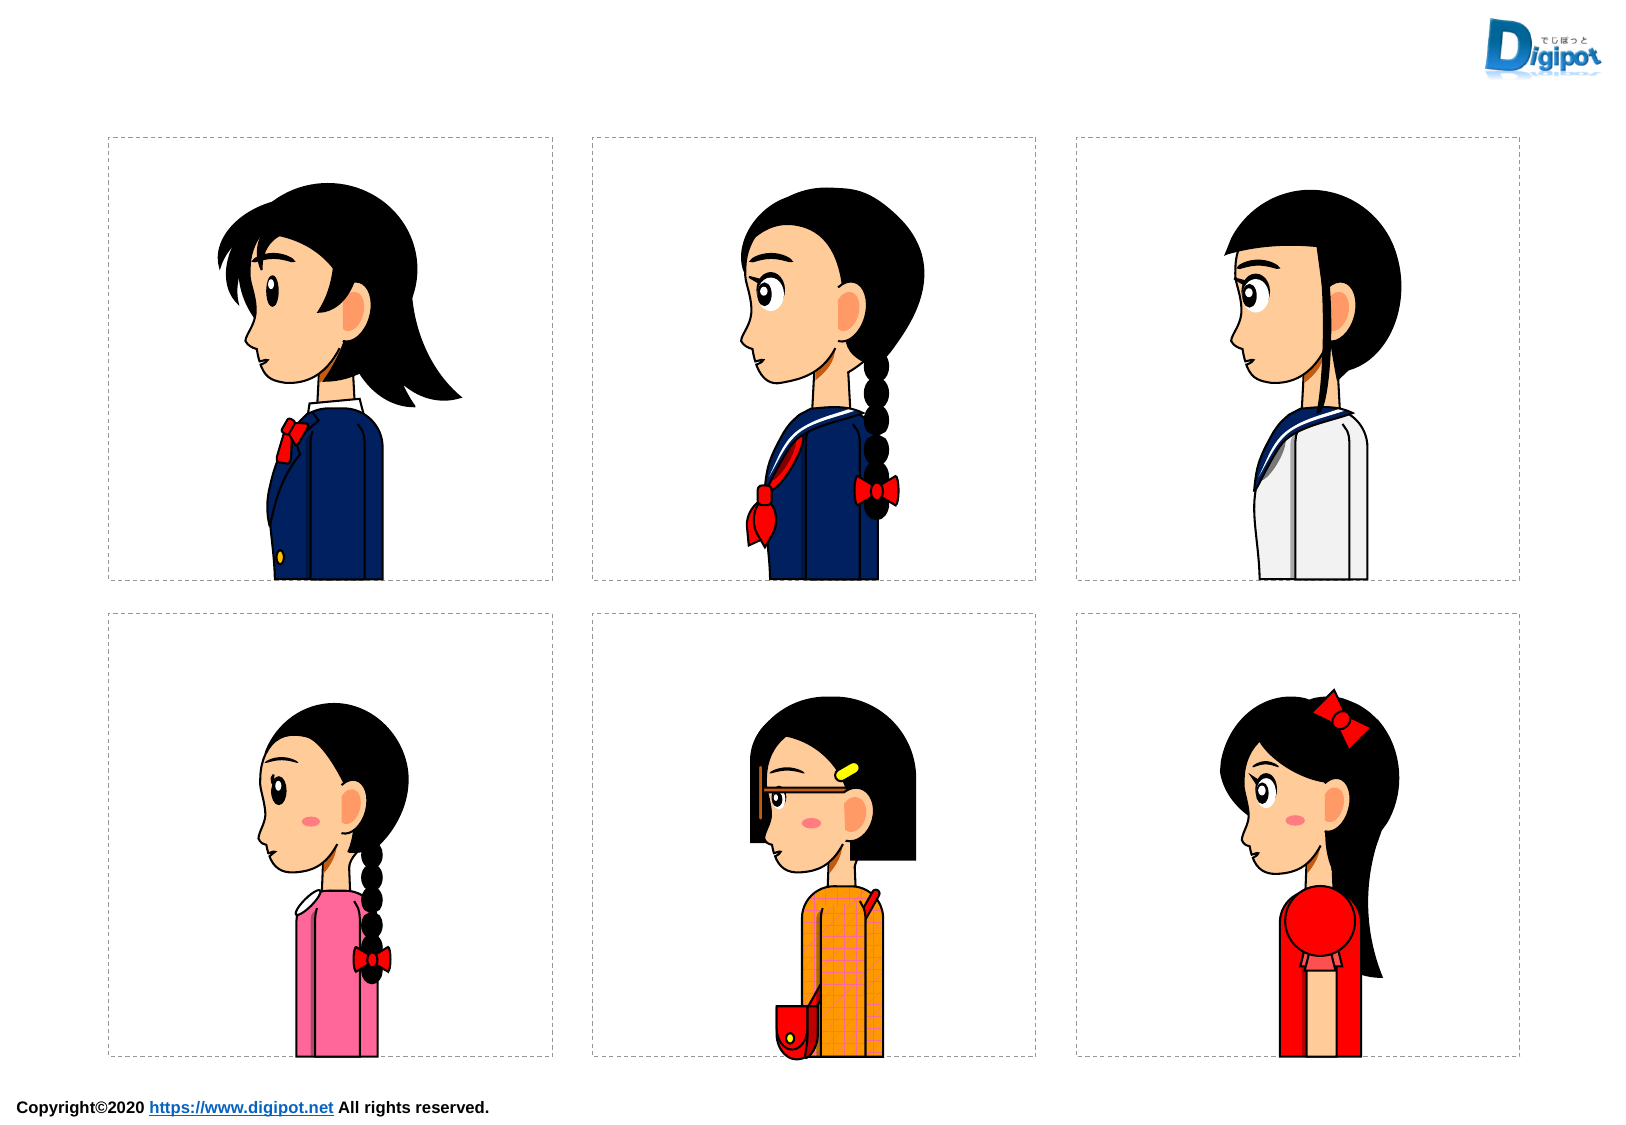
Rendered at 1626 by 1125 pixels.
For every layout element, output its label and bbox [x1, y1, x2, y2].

text_box [1220, 691, 1399, 1057]
text_box [200, 173, 461, 580]
text_box [258, 704, 408, 1057]
text_box [751, 697, 916, 1060]
text_box [1228, 191, 1402, 580]
picture [1485, 18, 1602, 82]
text_box [735, 168, 915, 580]
